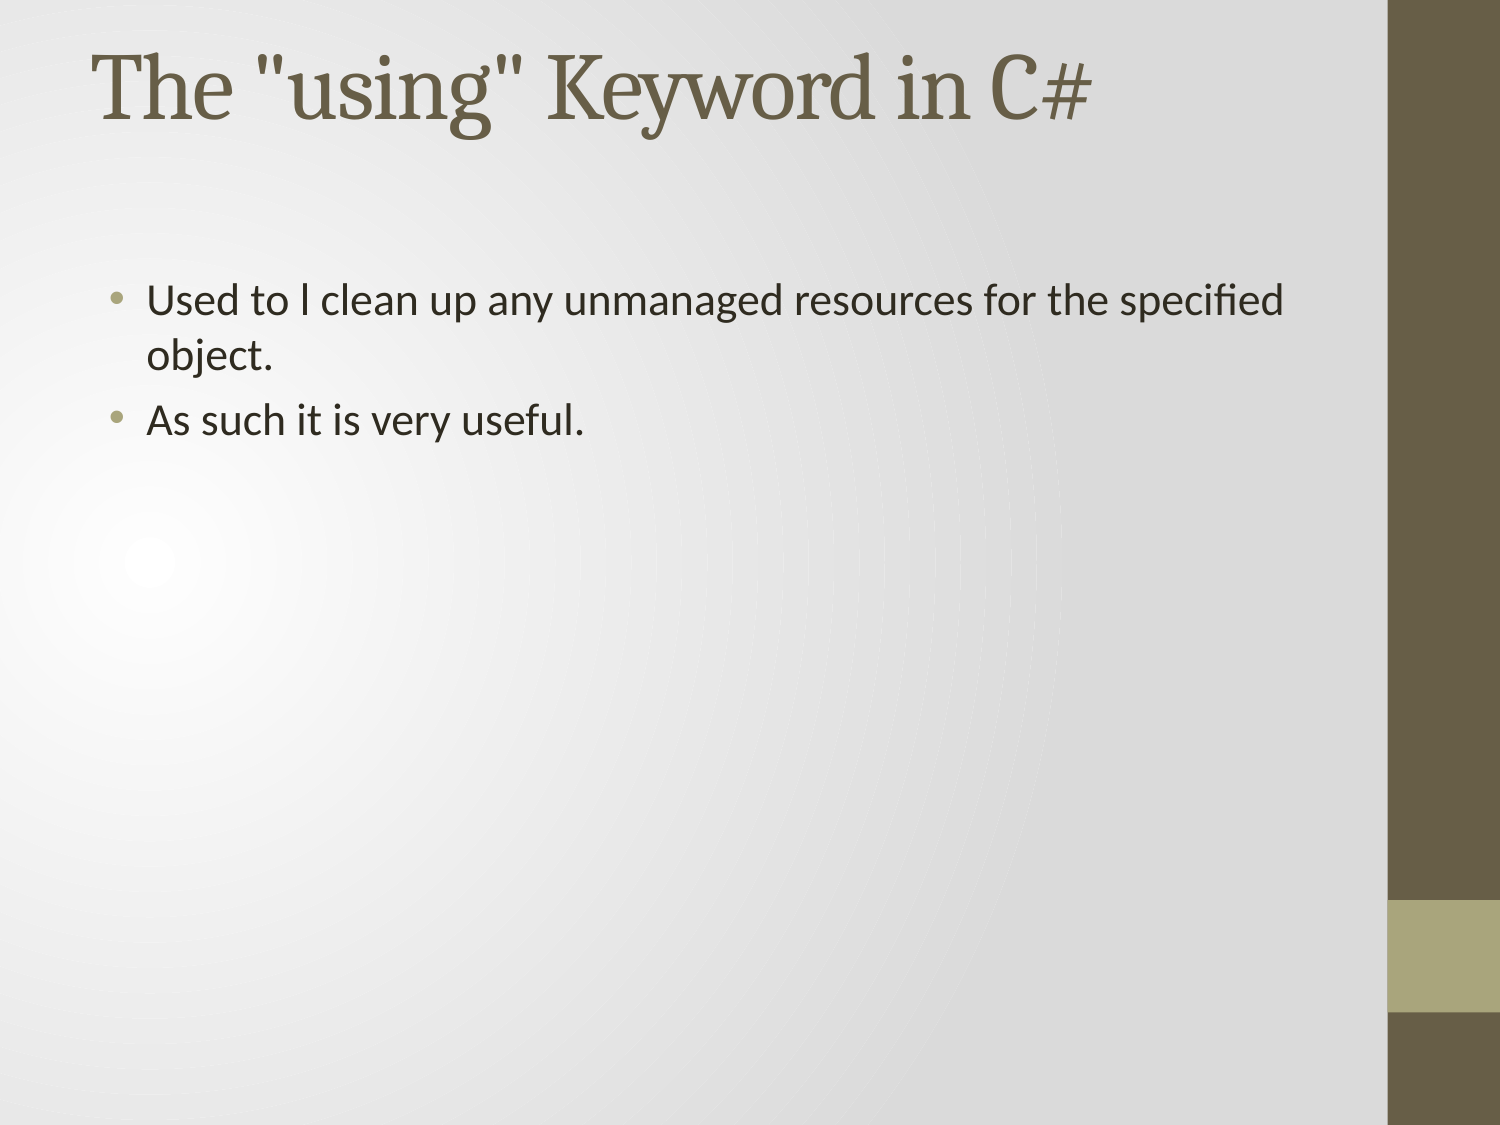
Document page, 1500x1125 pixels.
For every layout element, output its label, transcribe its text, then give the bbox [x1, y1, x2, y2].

list Used to l clean up any unmanaged resources for the specified object. As such it is very useful. [75, 262, 1325, 1050]
title The "using" Keyword in C# [75, 45, 1325, 233]
